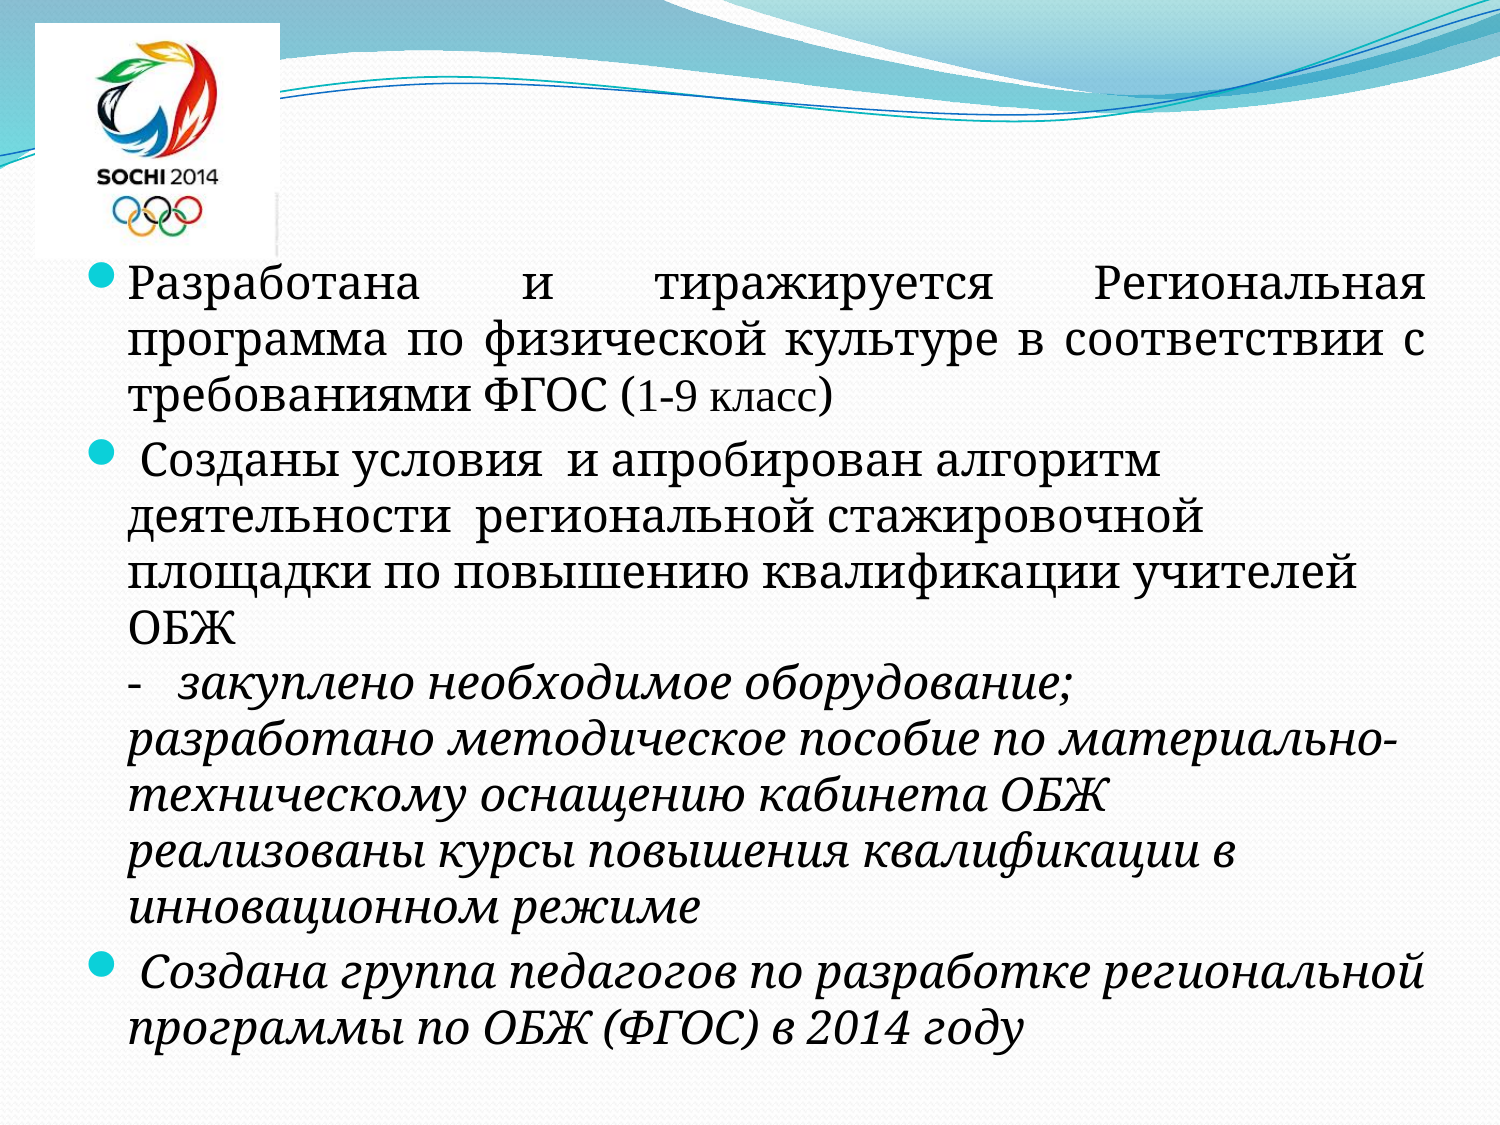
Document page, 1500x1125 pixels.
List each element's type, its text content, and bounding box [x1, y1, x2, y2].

picture [34, 23, 280, 259]
list Разработана и тиражируется Региональная программа по физической культуре в соответствии с требованиями ФГОС (1-9 класс) Созданы условия и апробирован алгоритм деятельности региональной стажировочной площадки по повышению квалификации учителей ОБЖ - закуплено необходимое оборудование; разработано методическое пособие по материально-техническому оснащению кабинета ОБЖ реализованы курсы повышения квалификации в инновационном режиме Создана группа педагогов по разработке региональной программы по ОБЖ (ФГОС) в 2014 году [70, 246, 1442, 1067]
